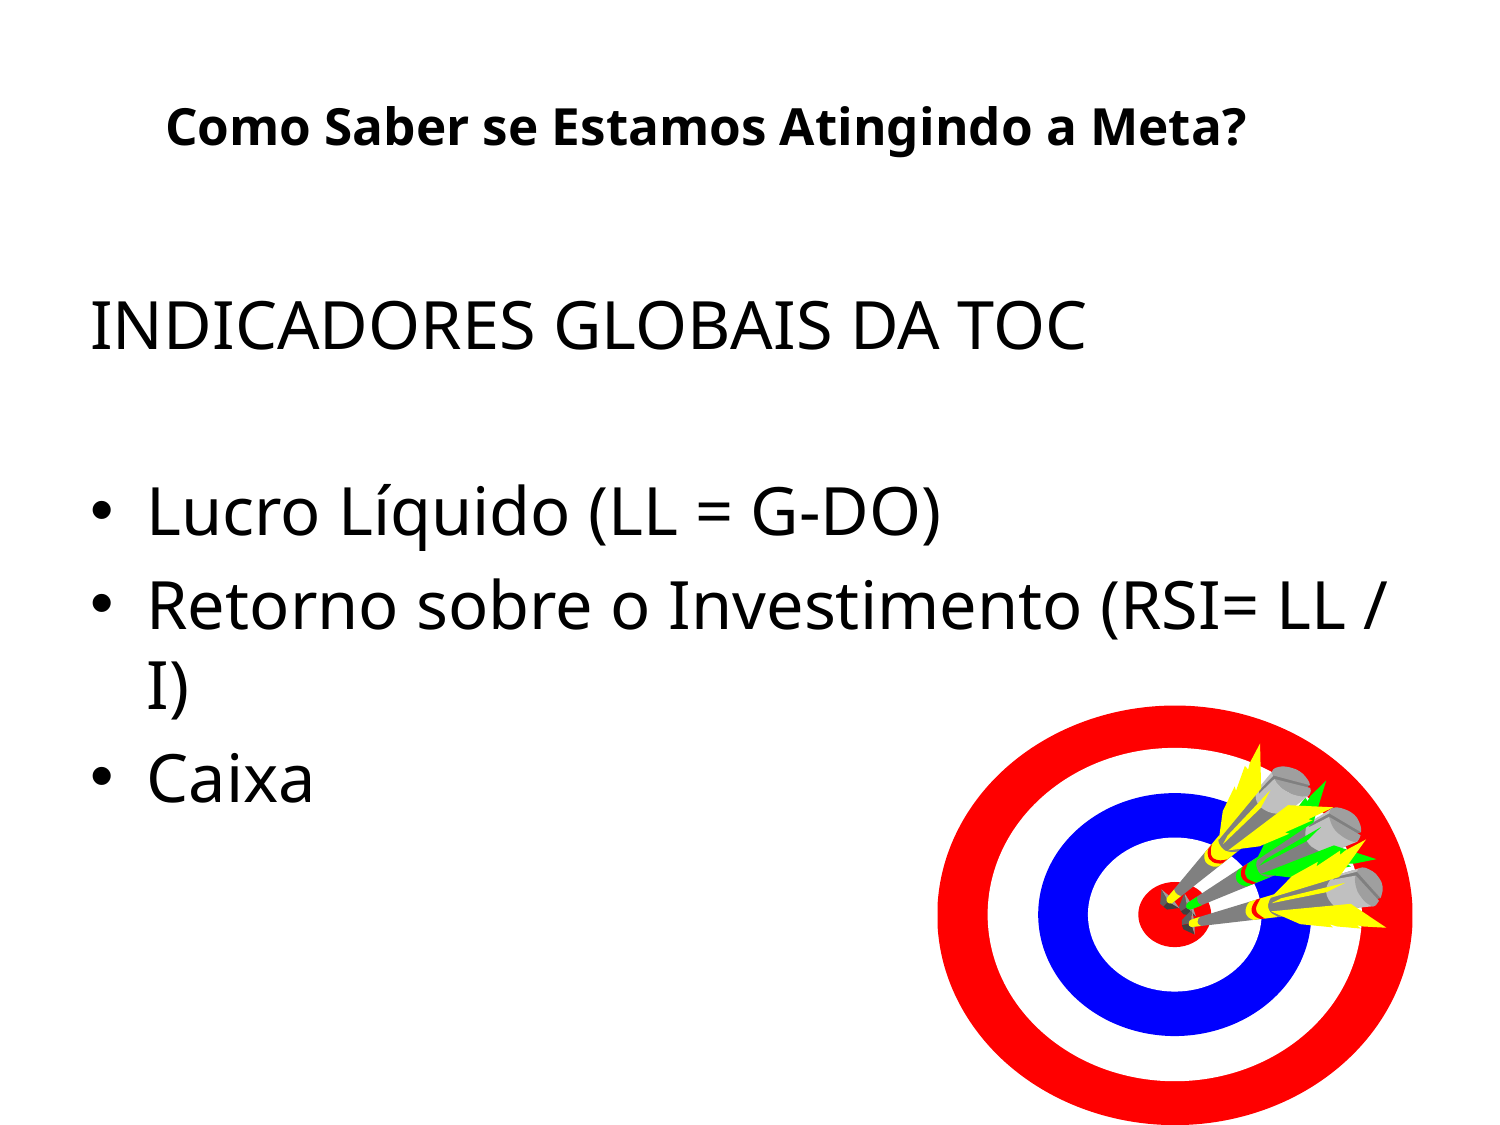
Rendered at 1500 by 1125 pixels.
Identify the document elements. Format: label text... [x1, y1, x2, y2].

list INDICADORES GLOBAIS DA TOC Lucro Líquido (LL = G-DO) Retorno sobre o Investimento (RSI= LL / I) Caixa [75, 275, 1425, 900]
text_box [937, 705, 1413, 1125]
title Como Saber se Estamos Atingindo a Meta? [112, 62, 1300, 188]
